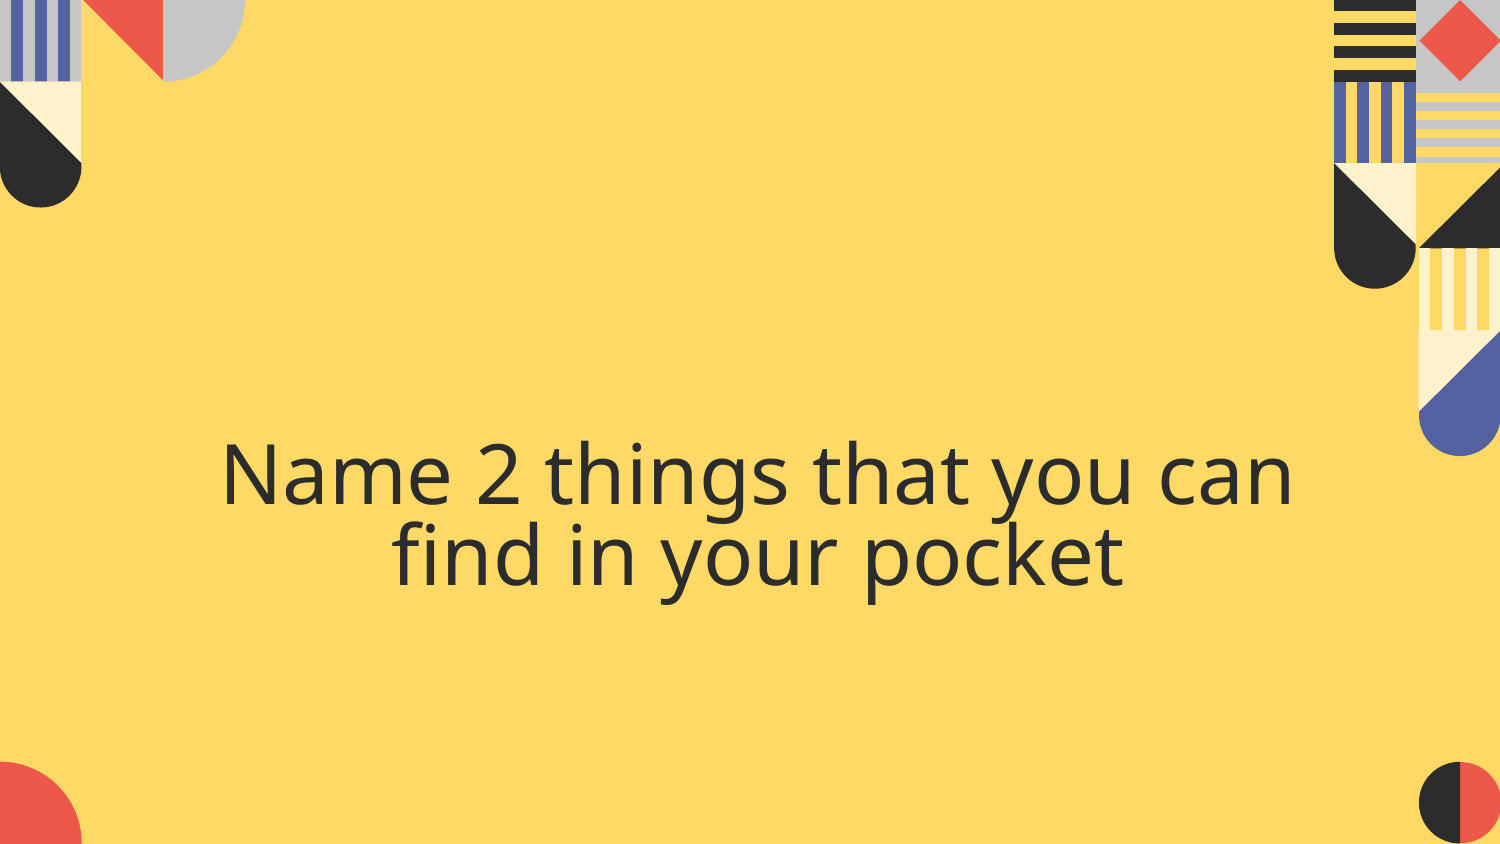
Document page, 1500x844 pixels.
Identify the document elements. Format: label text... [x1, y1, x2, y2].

list Name 2 things that you can find in your pocket [152, 257, 1340, 755]
